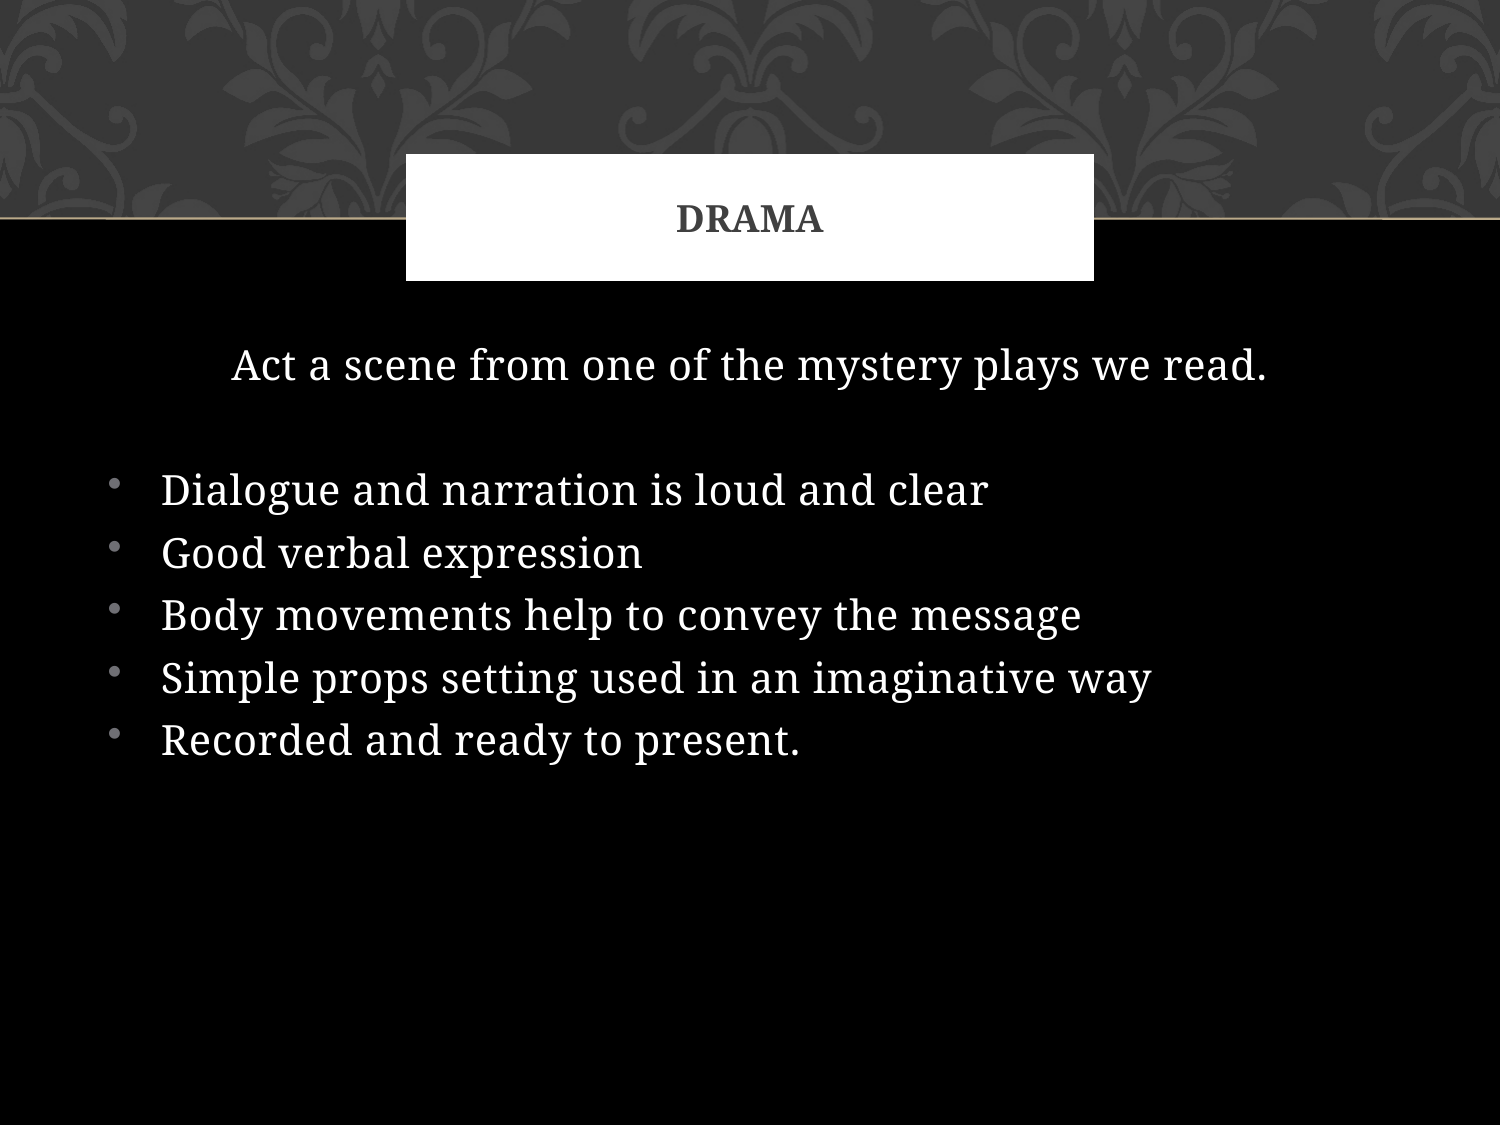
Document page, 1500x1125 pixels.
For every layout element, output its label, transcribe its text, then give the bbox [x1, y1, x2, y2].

title DRAMA [406, 154, 1094, 281]
list Act a scene from one of the mystery plays we read. Dialogue and narration is loud and clear Good verbal expression Body movements help to convey the message Simple props setting used in an imaginative way Recorded and ready to present. [75, 331, 1425, 1007]
